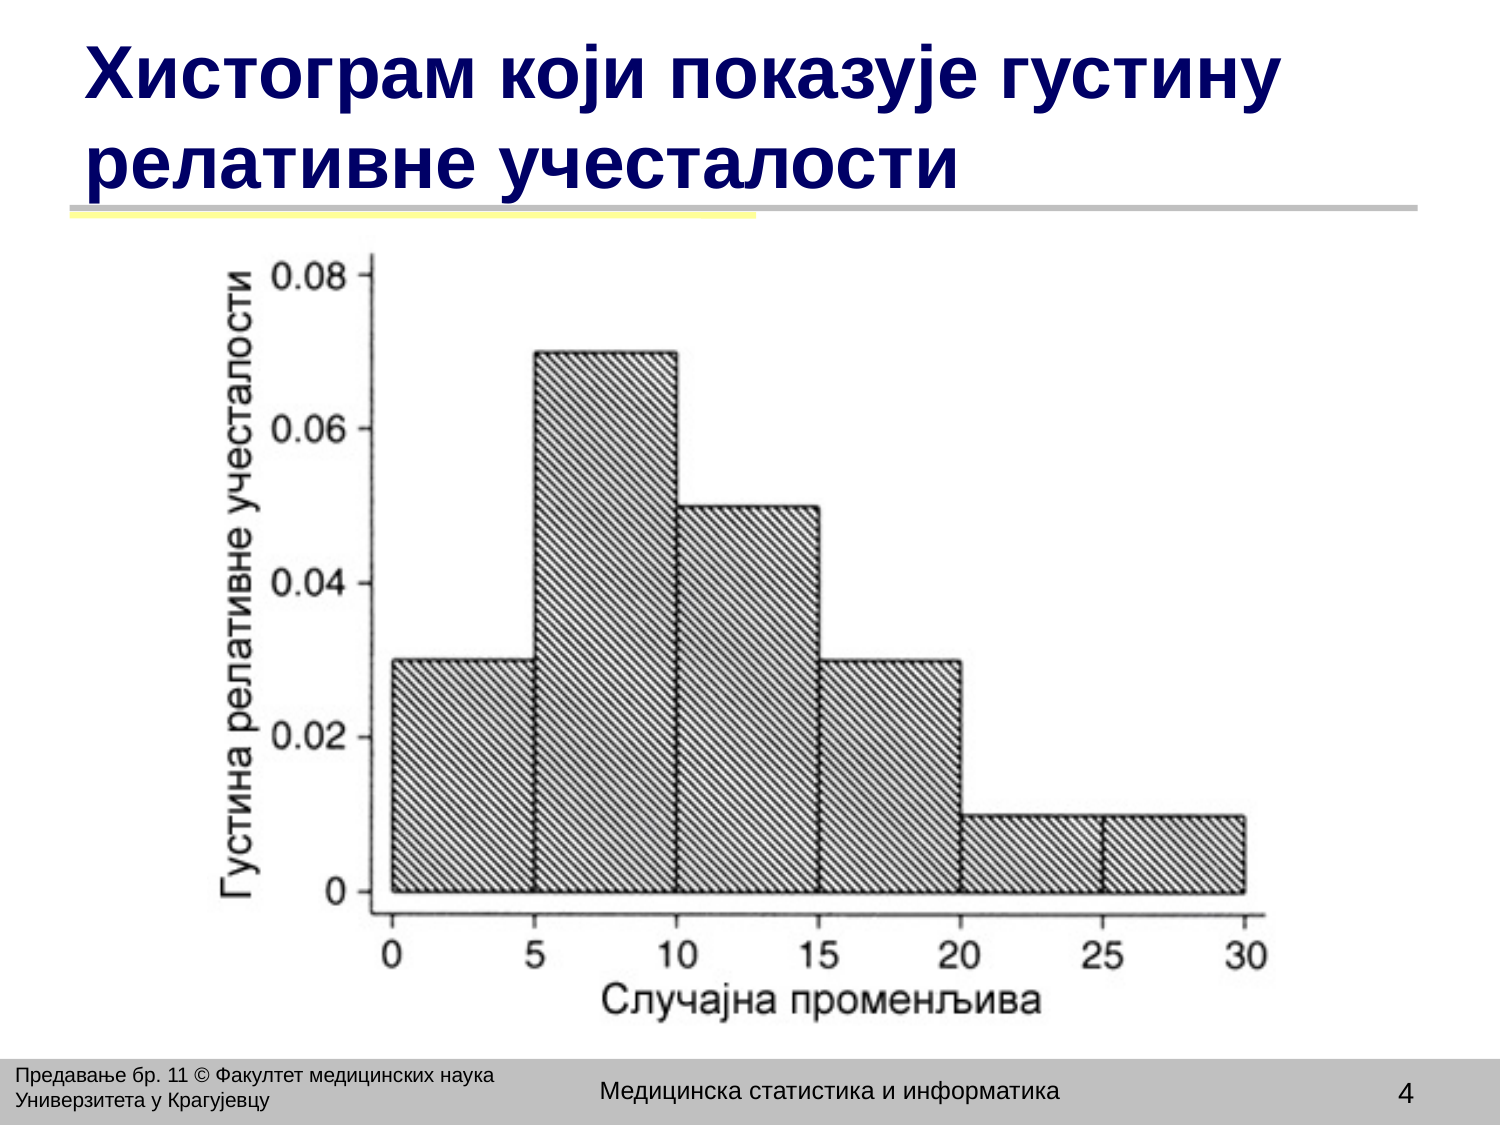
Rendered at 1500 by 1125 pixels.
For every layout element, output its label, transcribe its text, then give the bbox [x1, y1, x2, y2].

footer Медицинска статистика и информатика [512, 1066, 1149, 1125]
slide_number 4 [1163, 1066, 1430, 1125]
title Хистограм који показује густину релативне учесталости [69, 19, 1426, 208]
slide_number Предавање бр. 11 © Факултет медицинских наука Универзитета у Крагујевцу [0, 1053, 612, 1108]
picture [207, 235, 1284, 1040]
